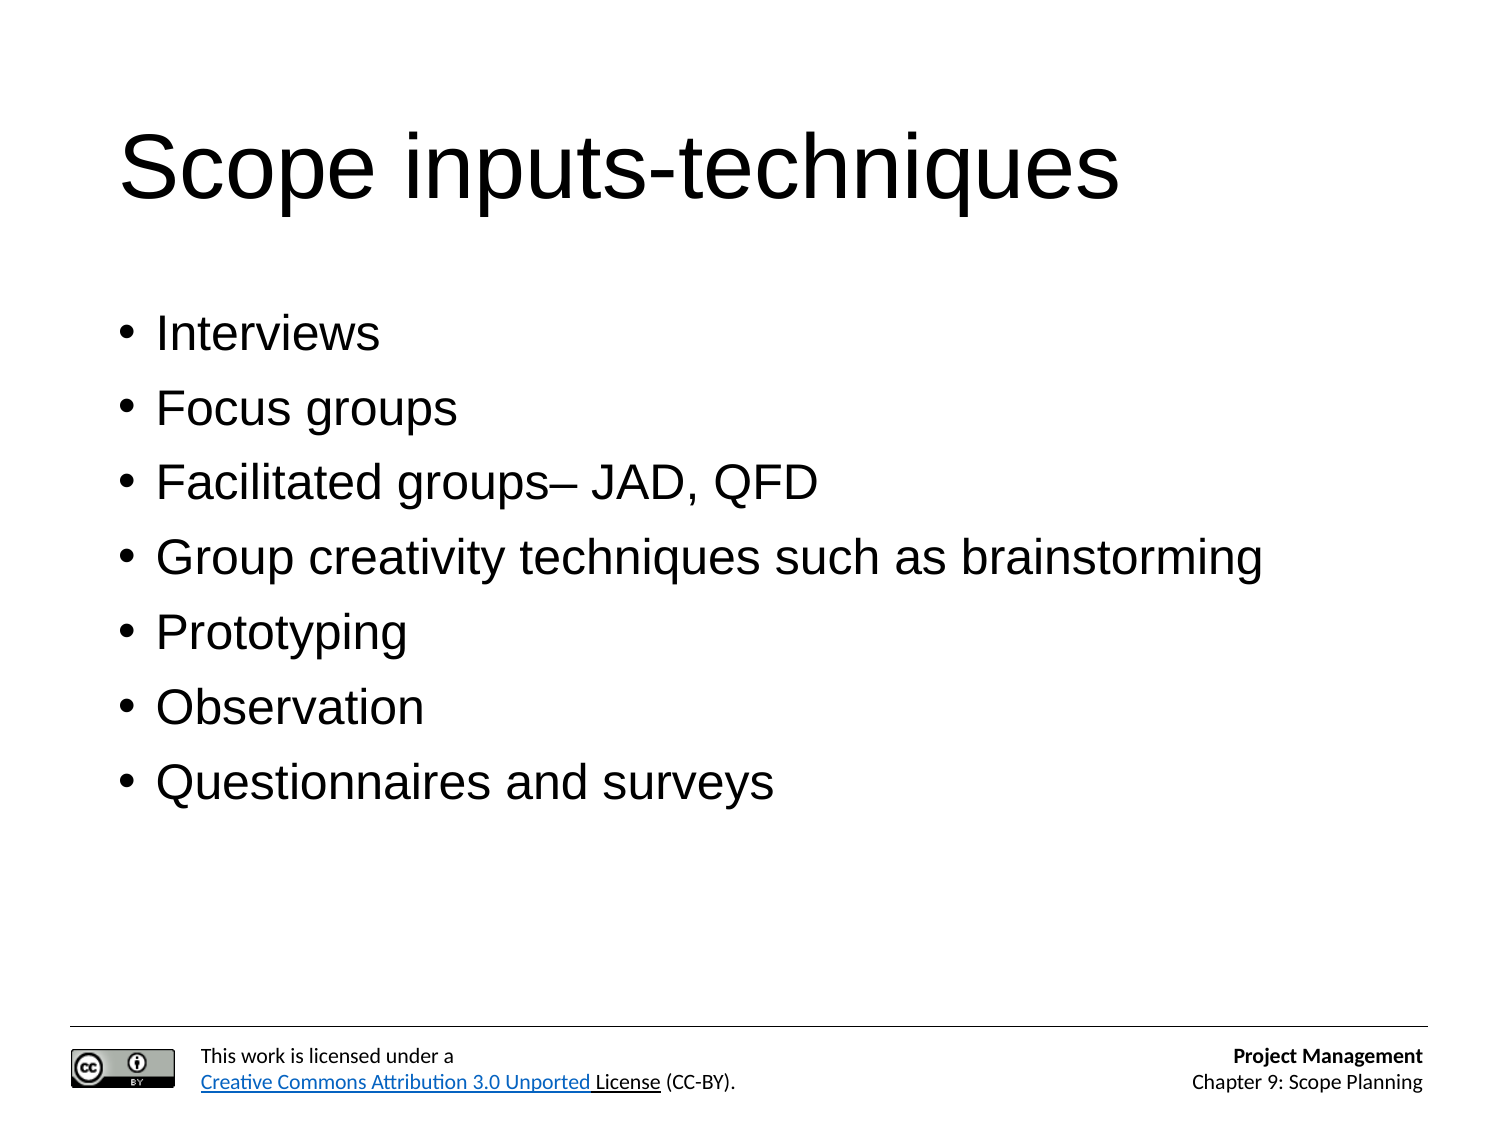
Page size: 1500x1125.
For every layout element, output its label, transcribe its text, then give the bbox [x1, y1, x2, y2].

title Scope inputs-techniques [103, 59, 1397, 278]
list Interviews Focus groups Facilitated groups– JAD, QFD Group creativity techniques such as brainstorming Prototyping Observation Questionnaires and surveys [103, 299, 1397, 1014]
picture [71, 1049, 175, 1088]
